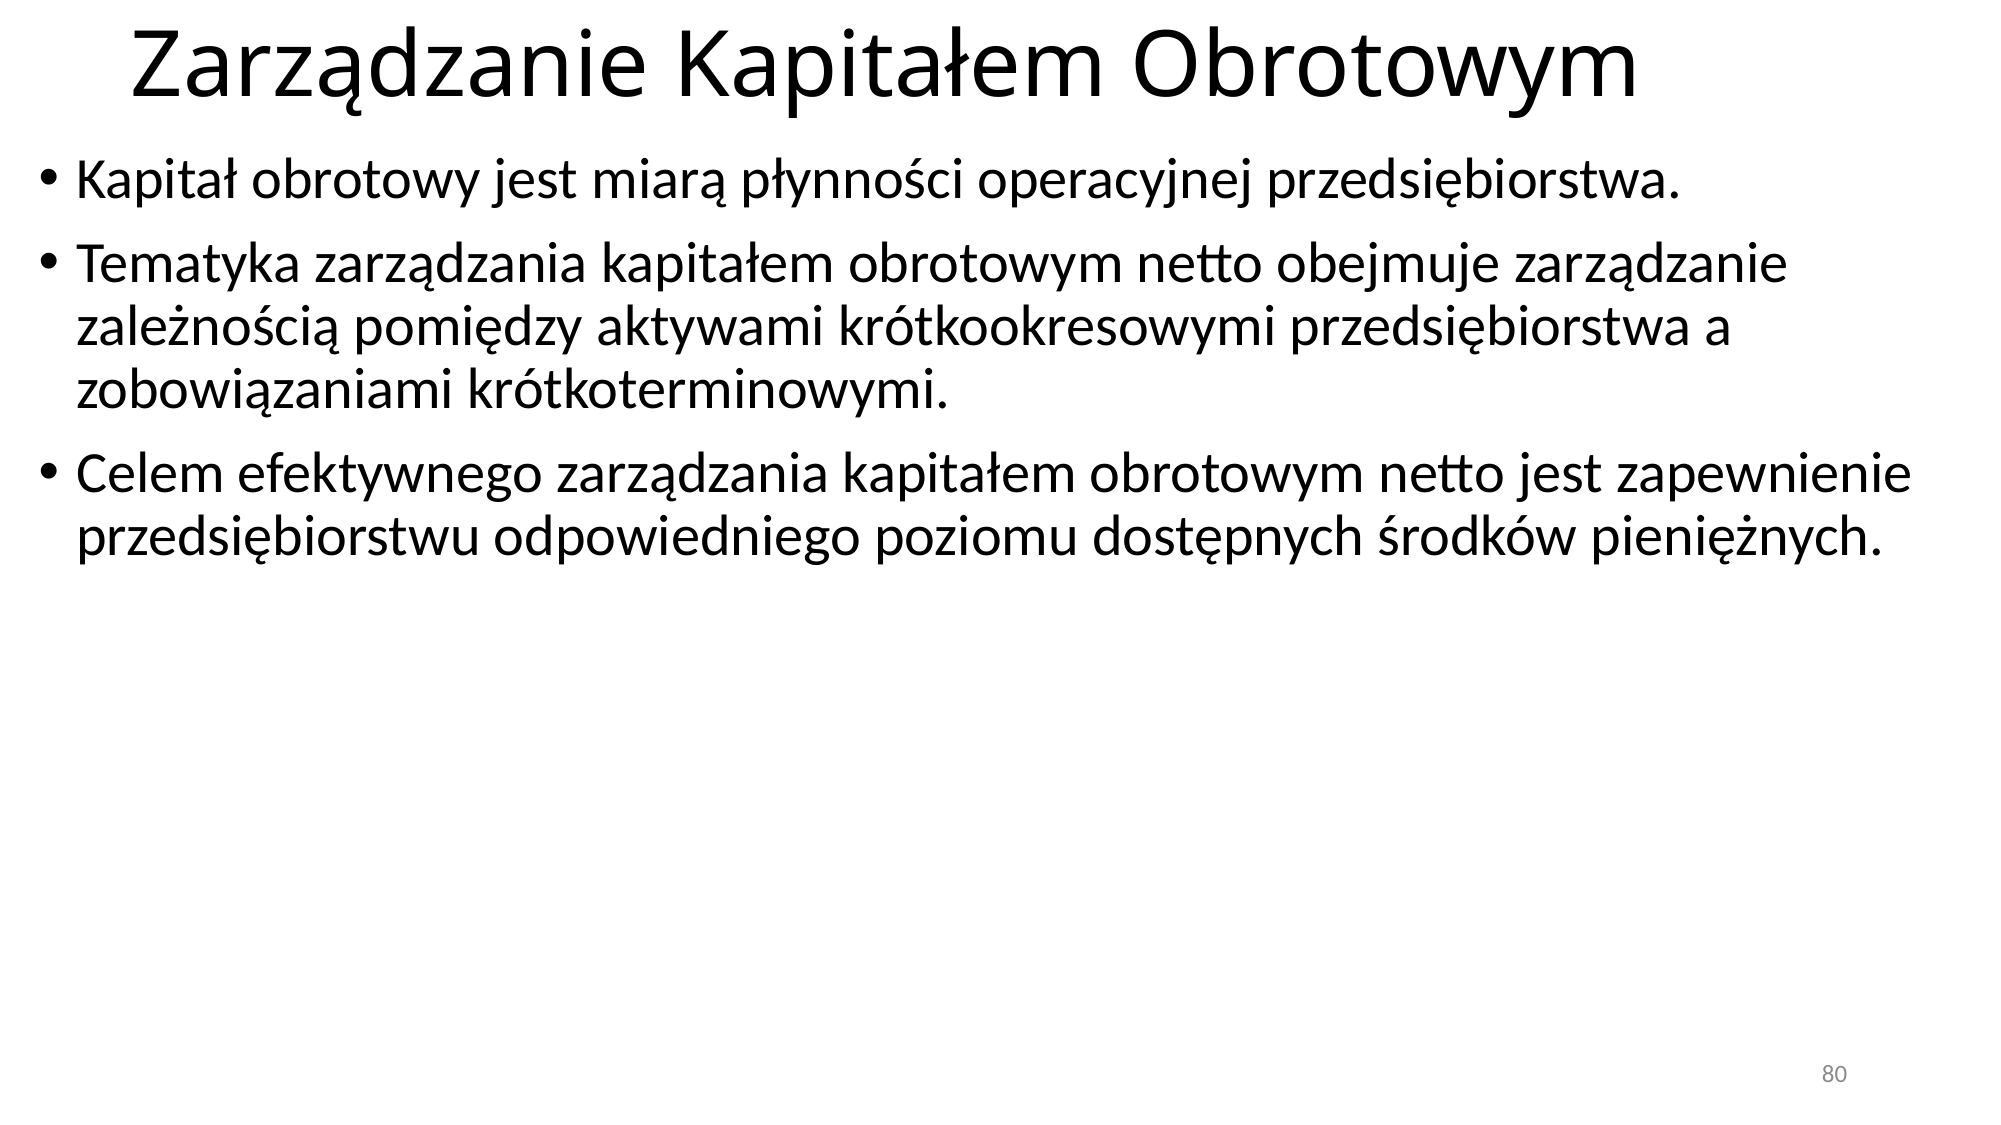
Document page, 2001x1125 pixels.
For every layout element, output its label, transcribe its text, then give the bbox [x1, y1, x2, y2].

slide_number 80 [1412, 1042, 1863, 1103]
title Zarządzanie Kapitałem Obrotowym [115, 0, 1841, 134]
list Kapitał obrotowy jest miarą płynności operacyjnej przedsiębiorstwa. Tematyka zarządzania kapitałem obrotowym netto obejmuje zarządzanie zależnością pomiędzy aktywami krótkookresowymi przedsiębiorstwa a zobowiązaniami krótkoterminowymi. Celem efektywnego zarządzania kapitałem obrotowym netto jest zapewnienie przedsiębiorstwu odpowiedniego poziomu dostępnych środków pieniężnych. [23, 141, 1972, 1043]
